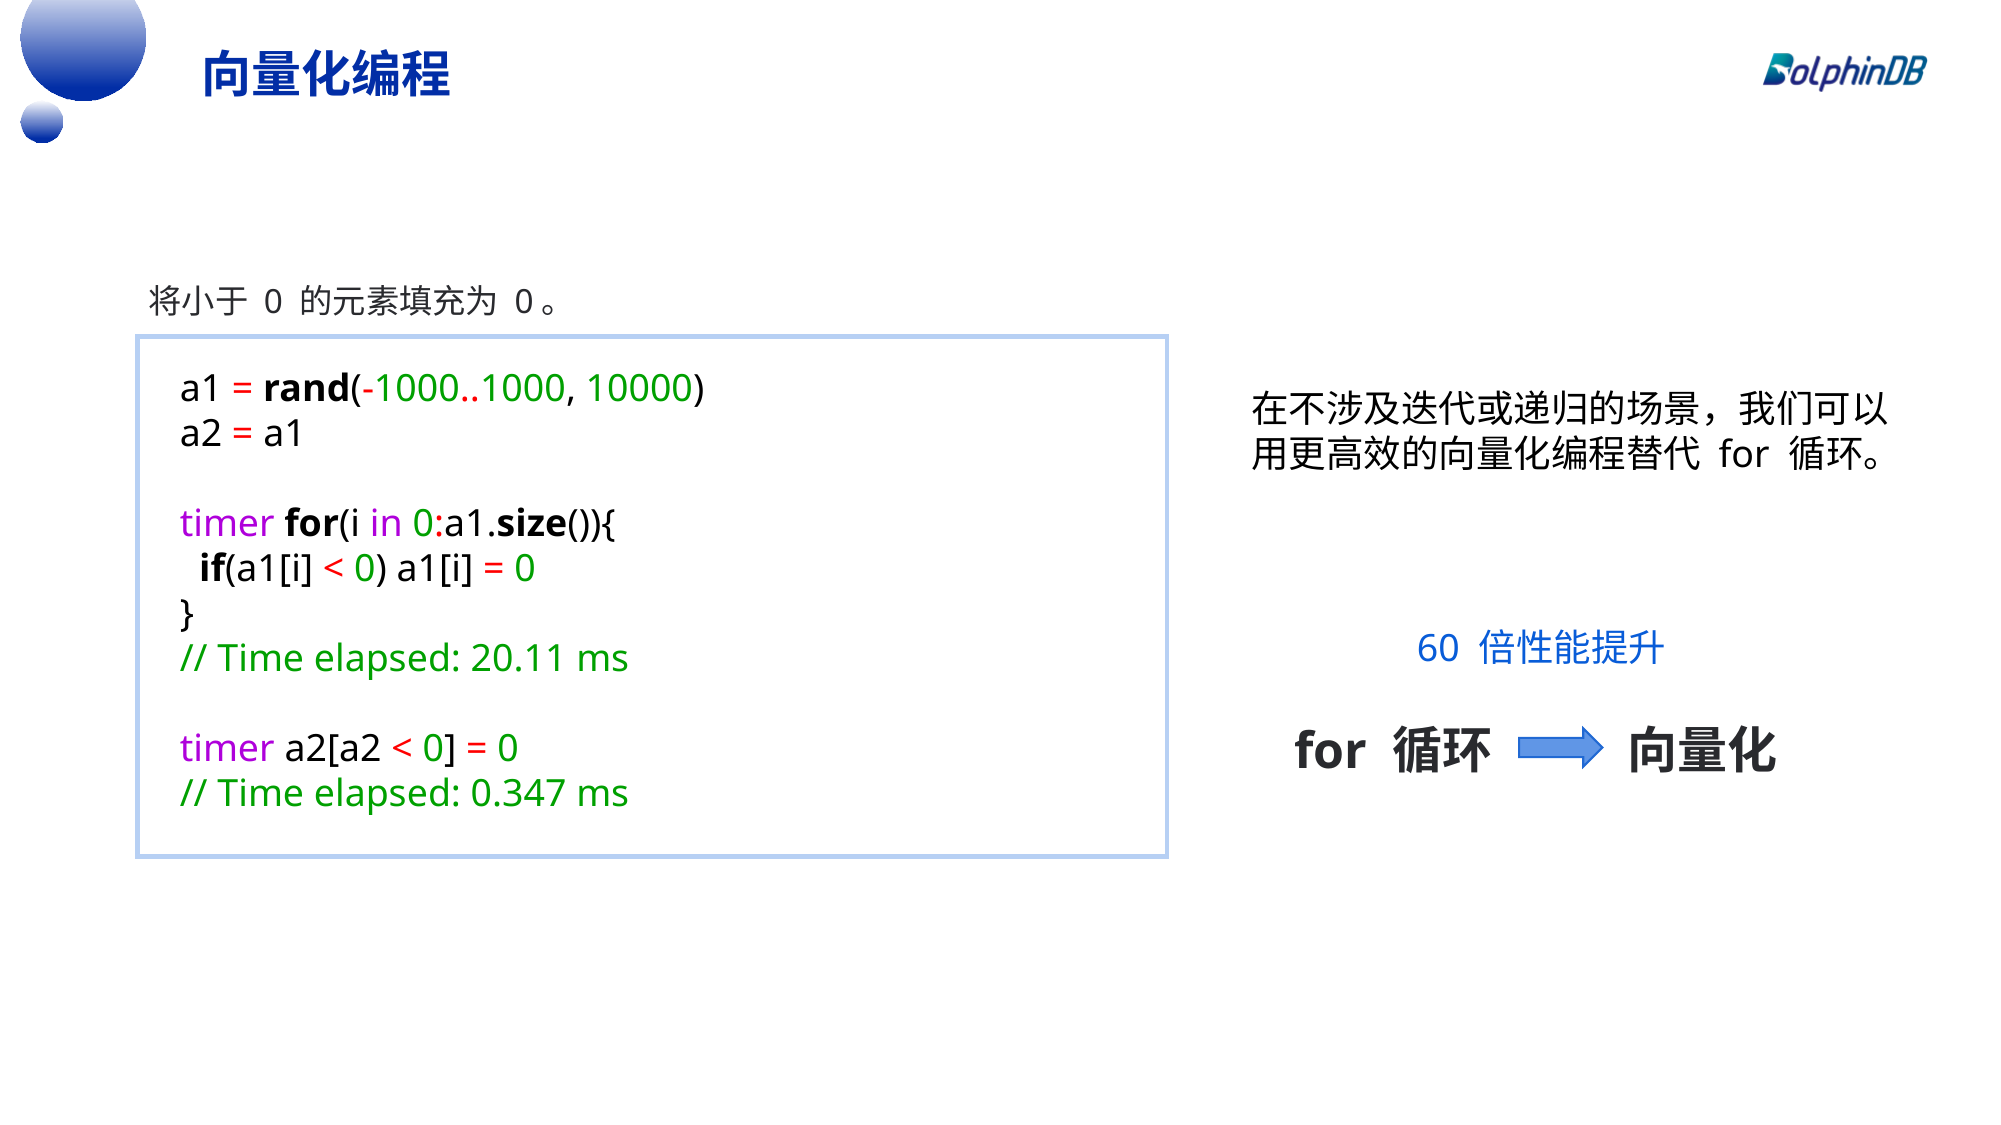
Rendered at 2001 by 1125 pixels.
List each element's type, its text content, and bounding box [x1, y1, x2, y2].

text_box 向量化编程 [163, 35, 620, 110]
picture [1755, 47, 1929, 93]
text_box [19, 99, 64, 144]
text_box [1518, 725, 1604, 770]
text_box 在不涉及迭代或递归的场景，我们可以用更高效的向量化编程替代 for 循环。 [1236, 377, 1919, 483]
text_box 将小于 0 的元素填充为 0。 [133, 272, 1181, 328]
text_box 60 倍性能提升 [1402, 616, 1738, 676]
text_box [19, 0, 147, 102]
text_box for 循环 向量化 [1279, 711, 1860, 787]
text_box [136, 335, 1168, 858]
text_box a1 = rand(-1000..1000, 10000) a2 = a1 timer for(i in 0:a1.size()){ if(a1[i] < 0) a1[i] = 0 } // Time elapsed: 20.11 ms timer a2[a2 < 0] = 0 // Time elapsed: 0.347 ms [164, 357, 1059, 837]
